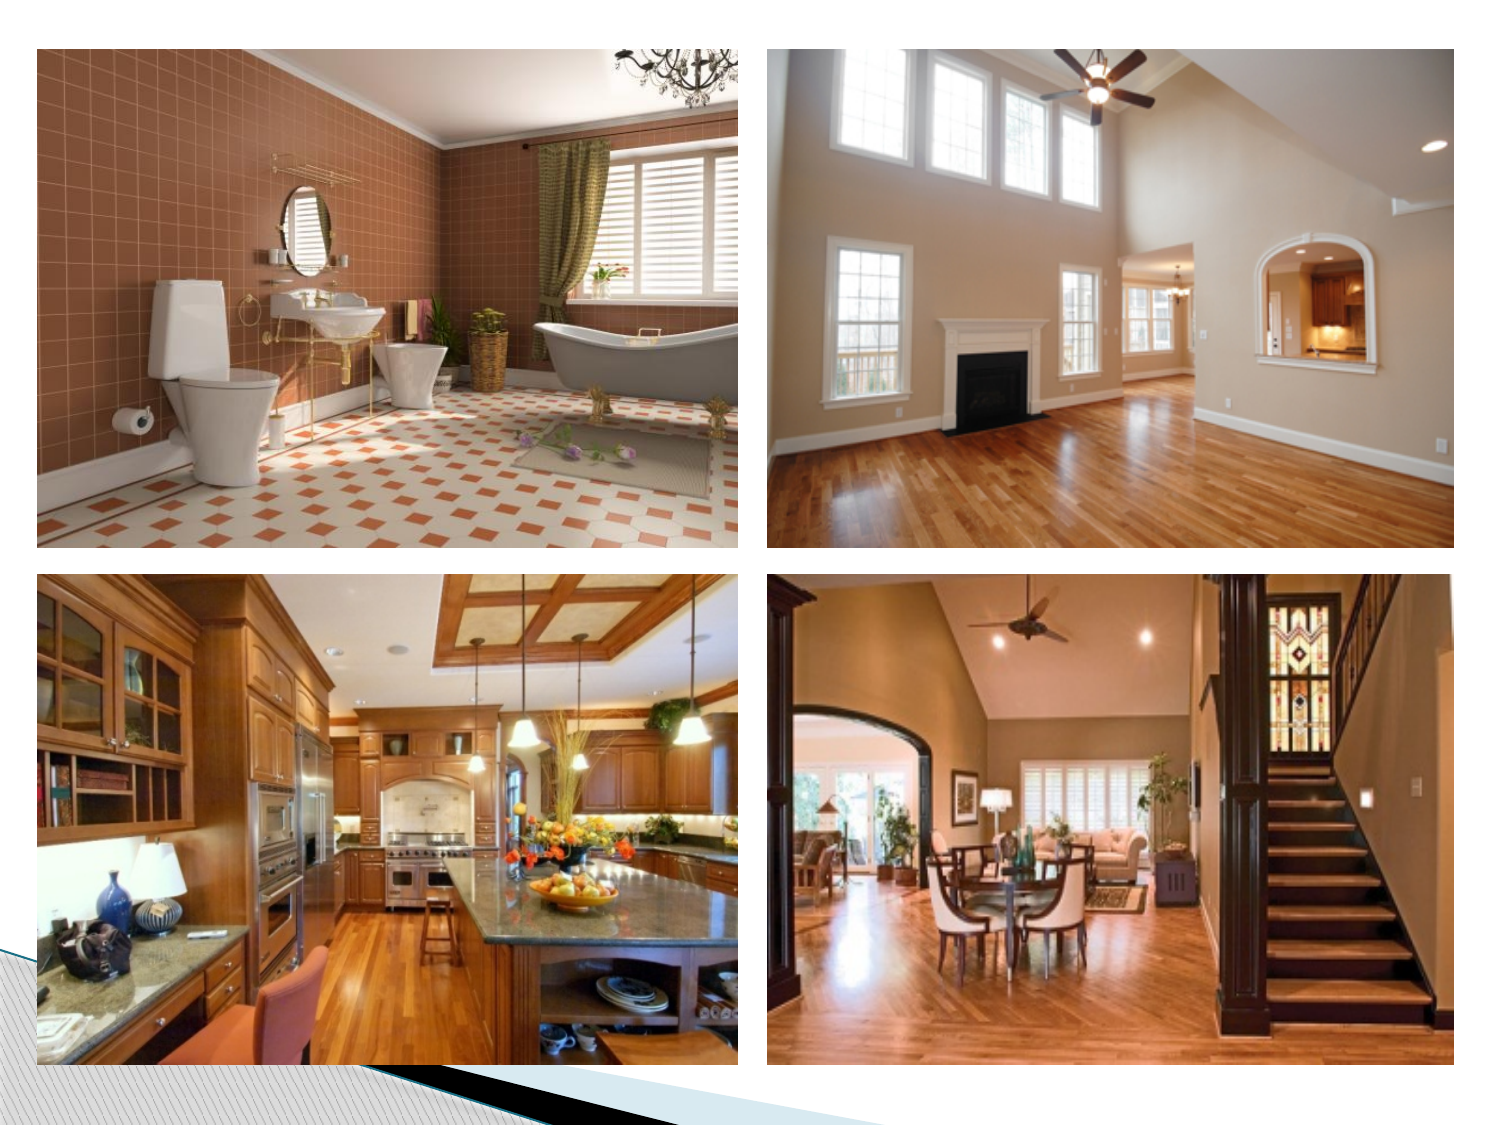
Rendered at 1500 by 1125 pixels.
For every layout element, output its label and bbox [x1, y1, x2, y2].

picture [37, 49, 738, 548]
picture [766, 49, 1454, 548]
picture [37, 574, 738, 1065]
picture [766, 574, 1454, 1065]
